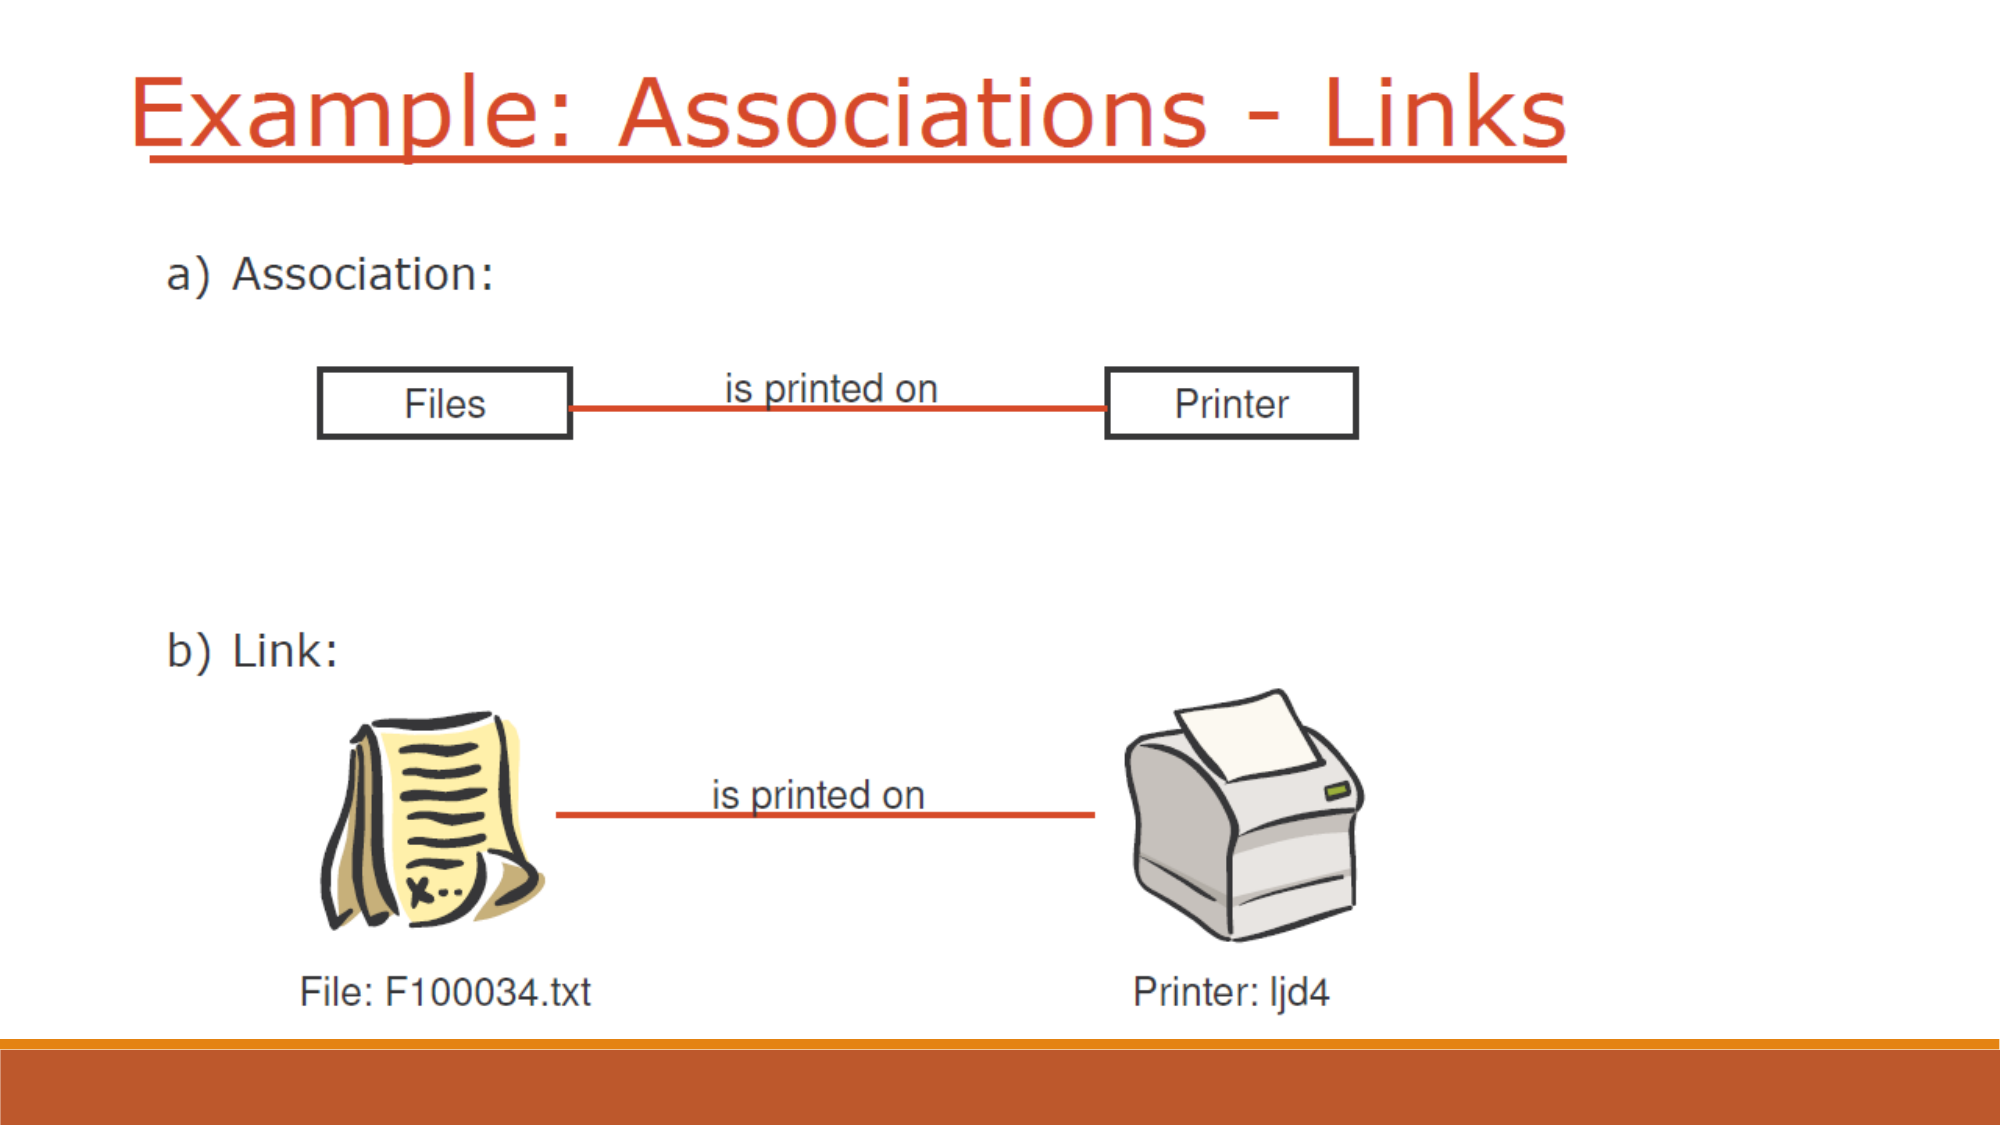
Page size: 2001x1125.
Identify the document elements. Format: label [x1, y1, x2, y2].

picture [84, 41, 1602, 1038]
